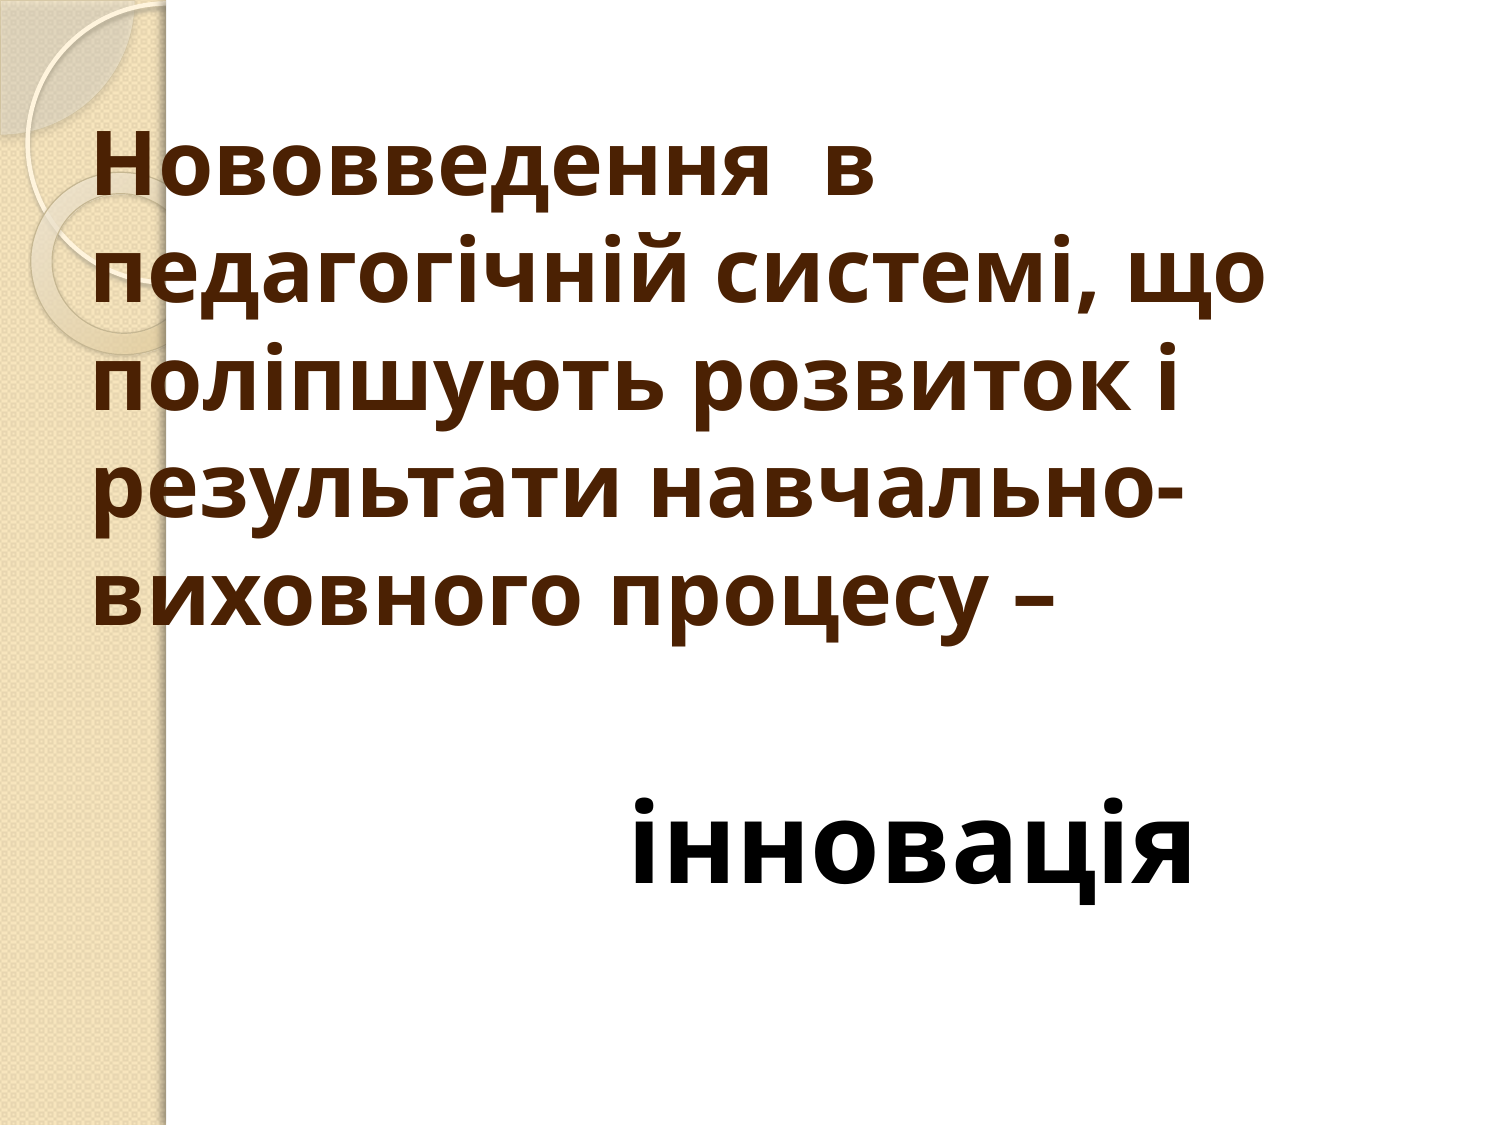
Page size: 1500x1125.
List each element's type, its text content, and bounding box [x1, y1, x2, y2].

list інновація [64, 763, 1415, 1010]
title Нововведення в педагогічній системі, що поліпшують розвиток і результати навчально-виховного процесу – [75, 45, 1425, 705]
